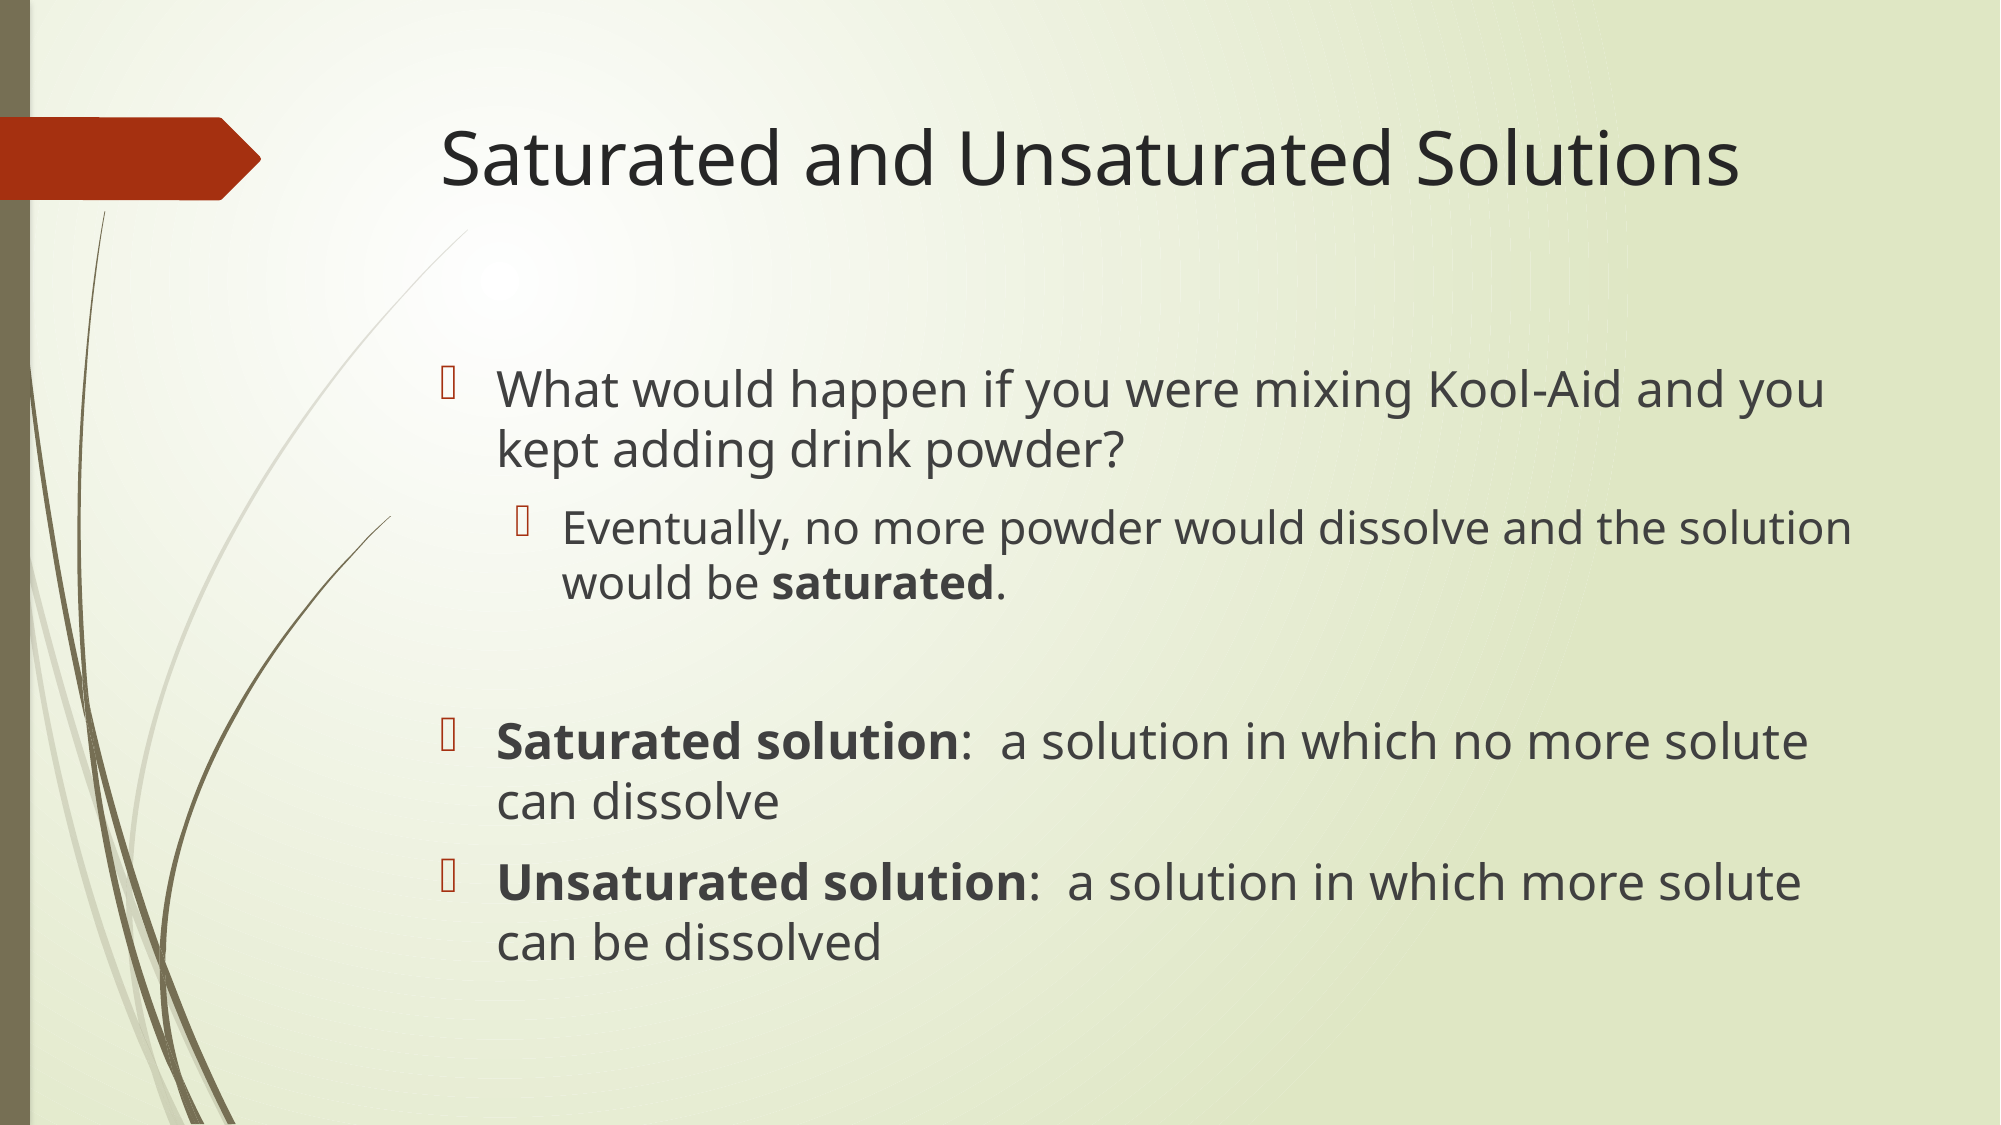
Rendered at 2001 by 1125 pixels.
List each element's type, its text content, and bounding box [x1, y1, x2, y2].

list What would happen if you were mixing Kool-Aid and you kept adding drink powder? Eventually, no more powder would dissolve and the solution would be saturated. Saturated solution: a solution in which no more solute can dissolve Unsaturated solution: a solution in which more solute can be dissolved [424, 350, 1888, 970]
title Saturated and Unsaturated Solutions [425, 102, 1888, 313]
